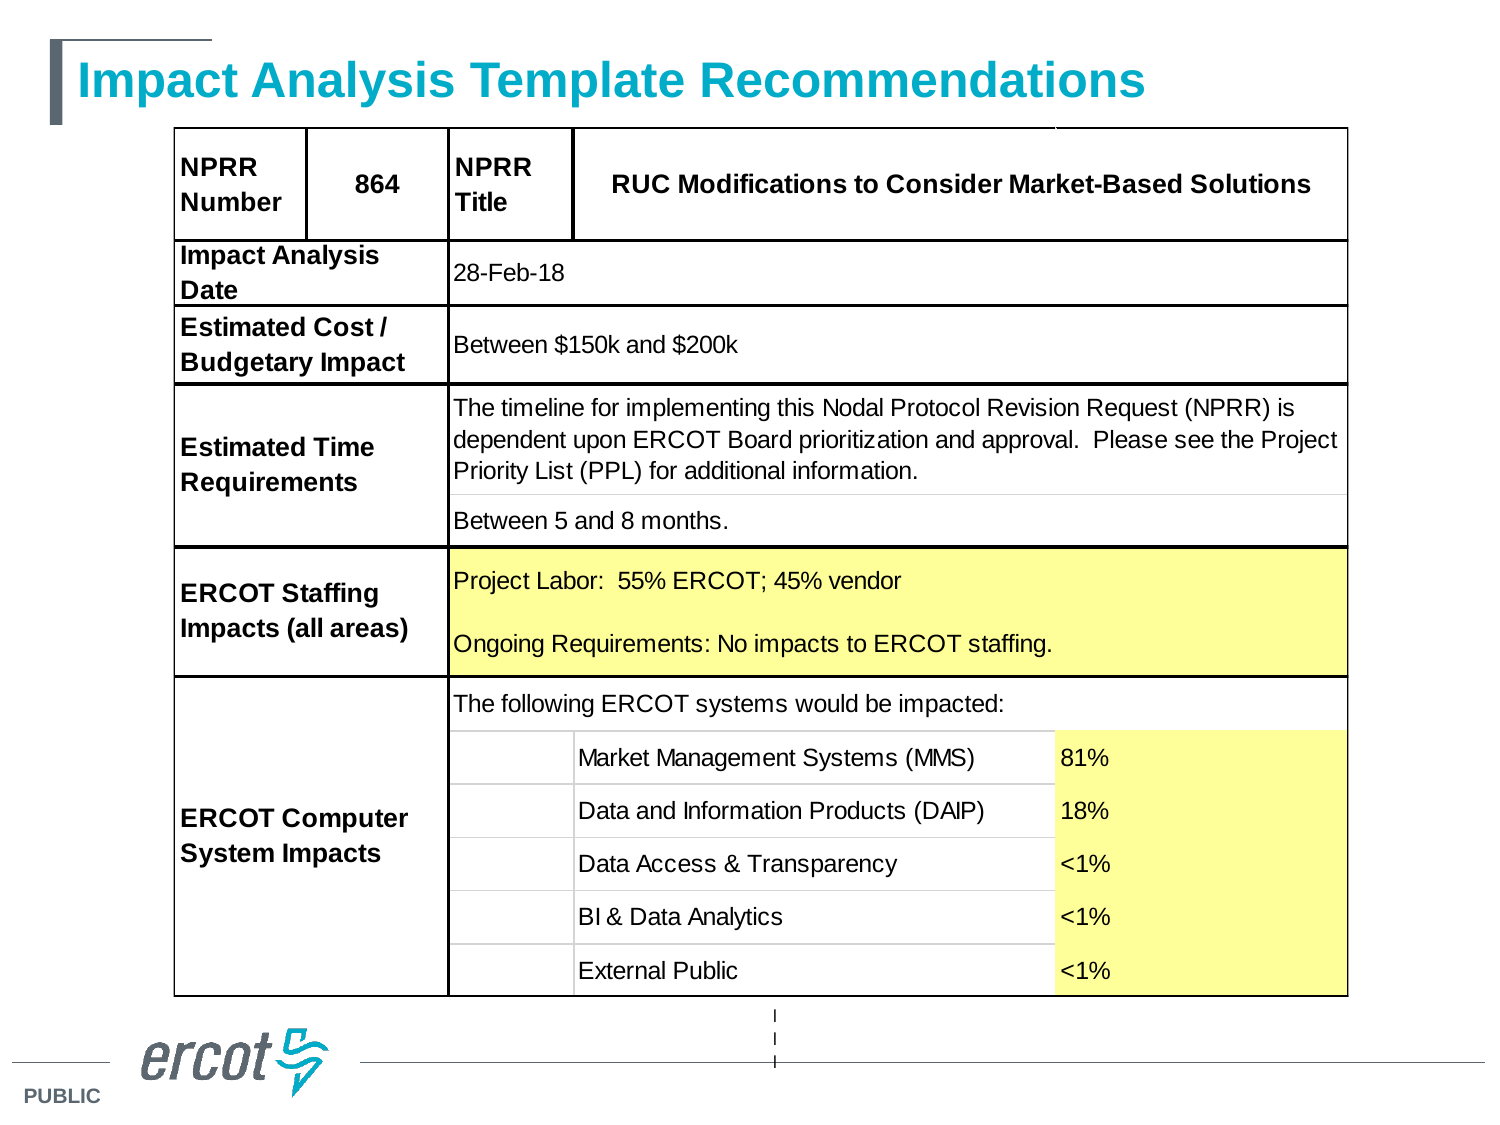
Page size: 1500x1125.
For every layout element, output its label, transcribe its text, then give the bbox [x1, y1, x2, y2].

list l l l [187, 998, 1363, 1088]
picture [173, 127, 1351, 999]
title Impact Analysis Template Recommendations [62, 39, 1350, 125]
picture [137, 1024, 332, 1100]
